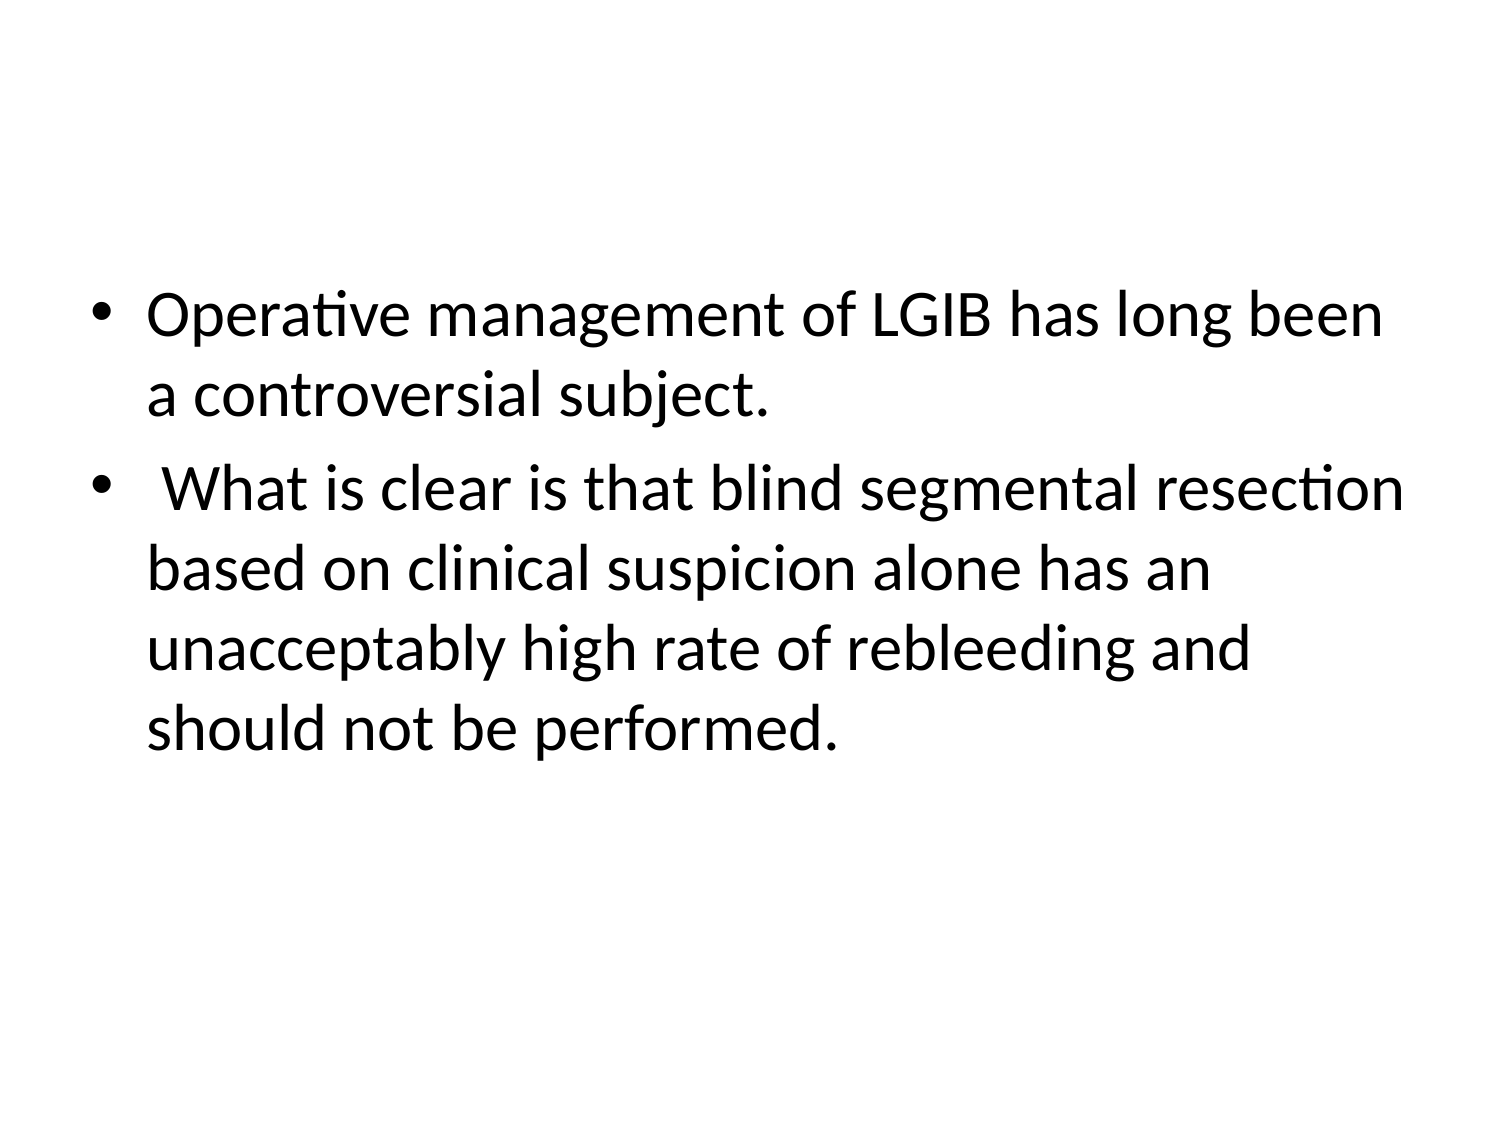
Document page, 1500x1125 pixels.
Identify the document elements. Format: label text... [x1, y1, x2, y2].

list Operative management of LGIB has long been a controversial subject. What is clear is that blind segmental resection based on clinical suspicion alone has an unacceptably high rate of rebleeding and should not be performed. [75, 262, 1425, 1005]
